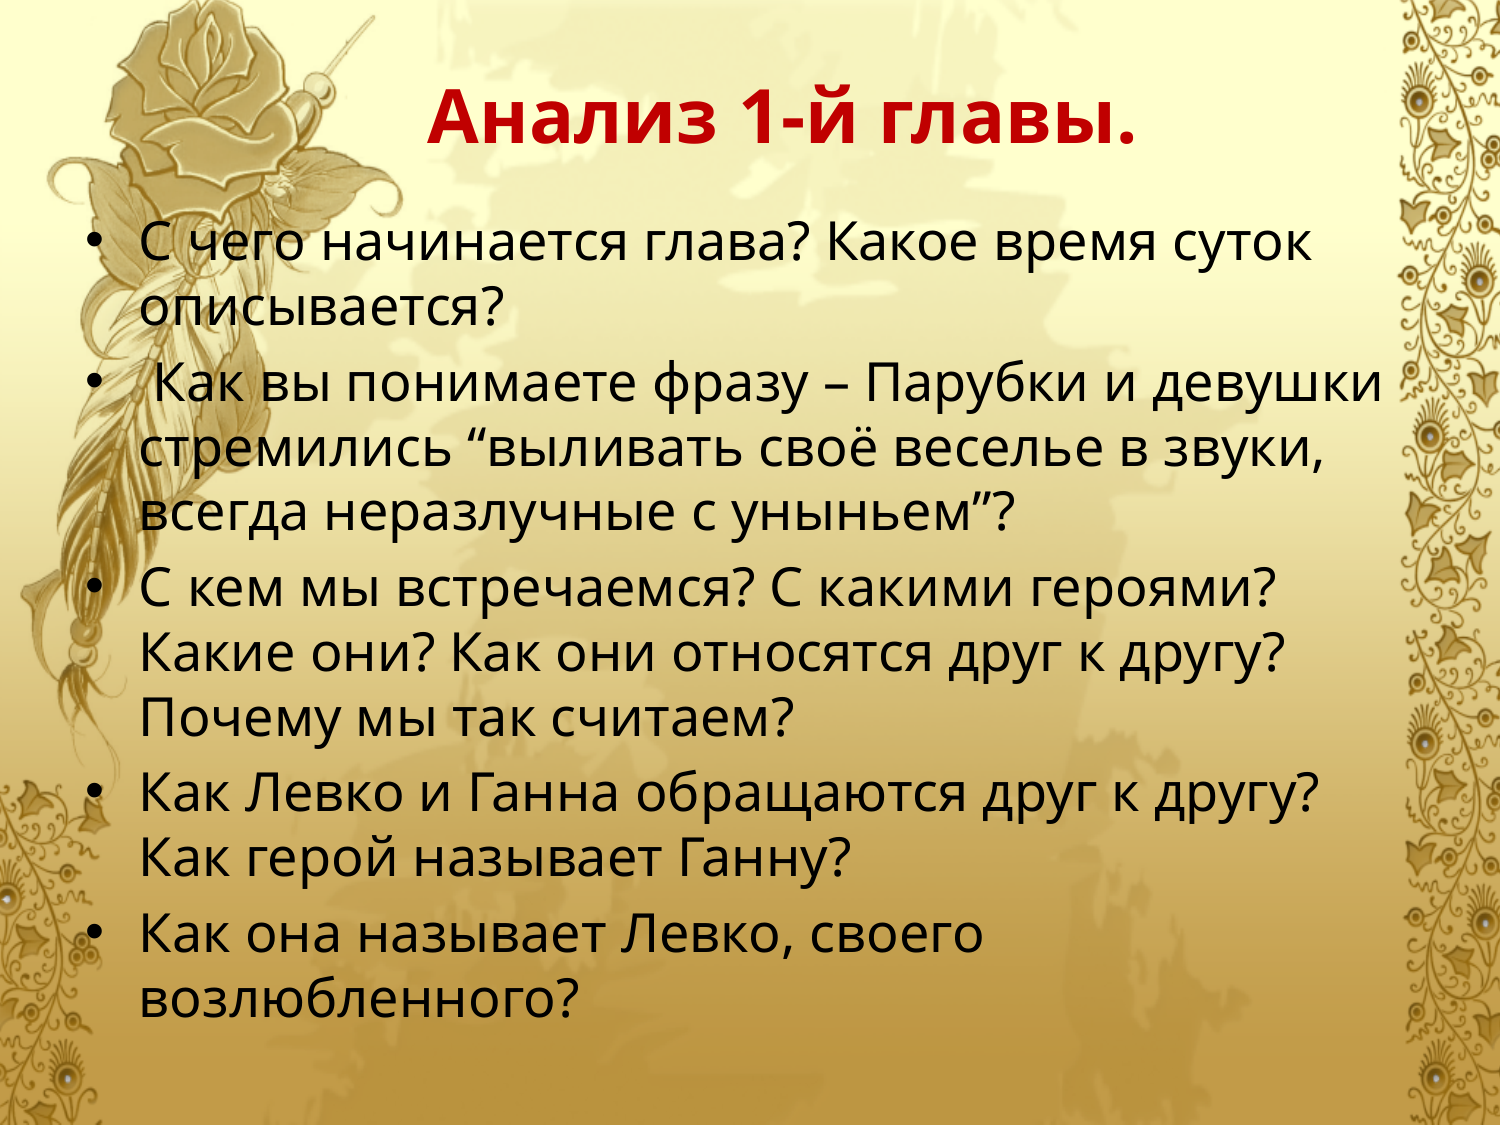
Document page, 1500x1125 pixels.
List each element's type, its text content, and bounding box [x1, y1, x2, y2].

title Анализ 1-й главы. [128, 0, 1425, 188]
picture [0, 0, 1500, 1125]
list С чего начинается глава? Какое время суток описывается? Как вы понимаете фразу – Парубки и девушки стремились “выливать своё веселье в звуки, всегда неразлучные с уныньем”? С кем мы встречаемся? С какими героями? Какие они? Как они относятся друг к другу? Почему мы так считаем? Как Левко и Ганна обращаются друг к другу? Как герой называет Ганну? Как она называет Левко, своего возлюбленного? [70, 198, 1426, 1044]
